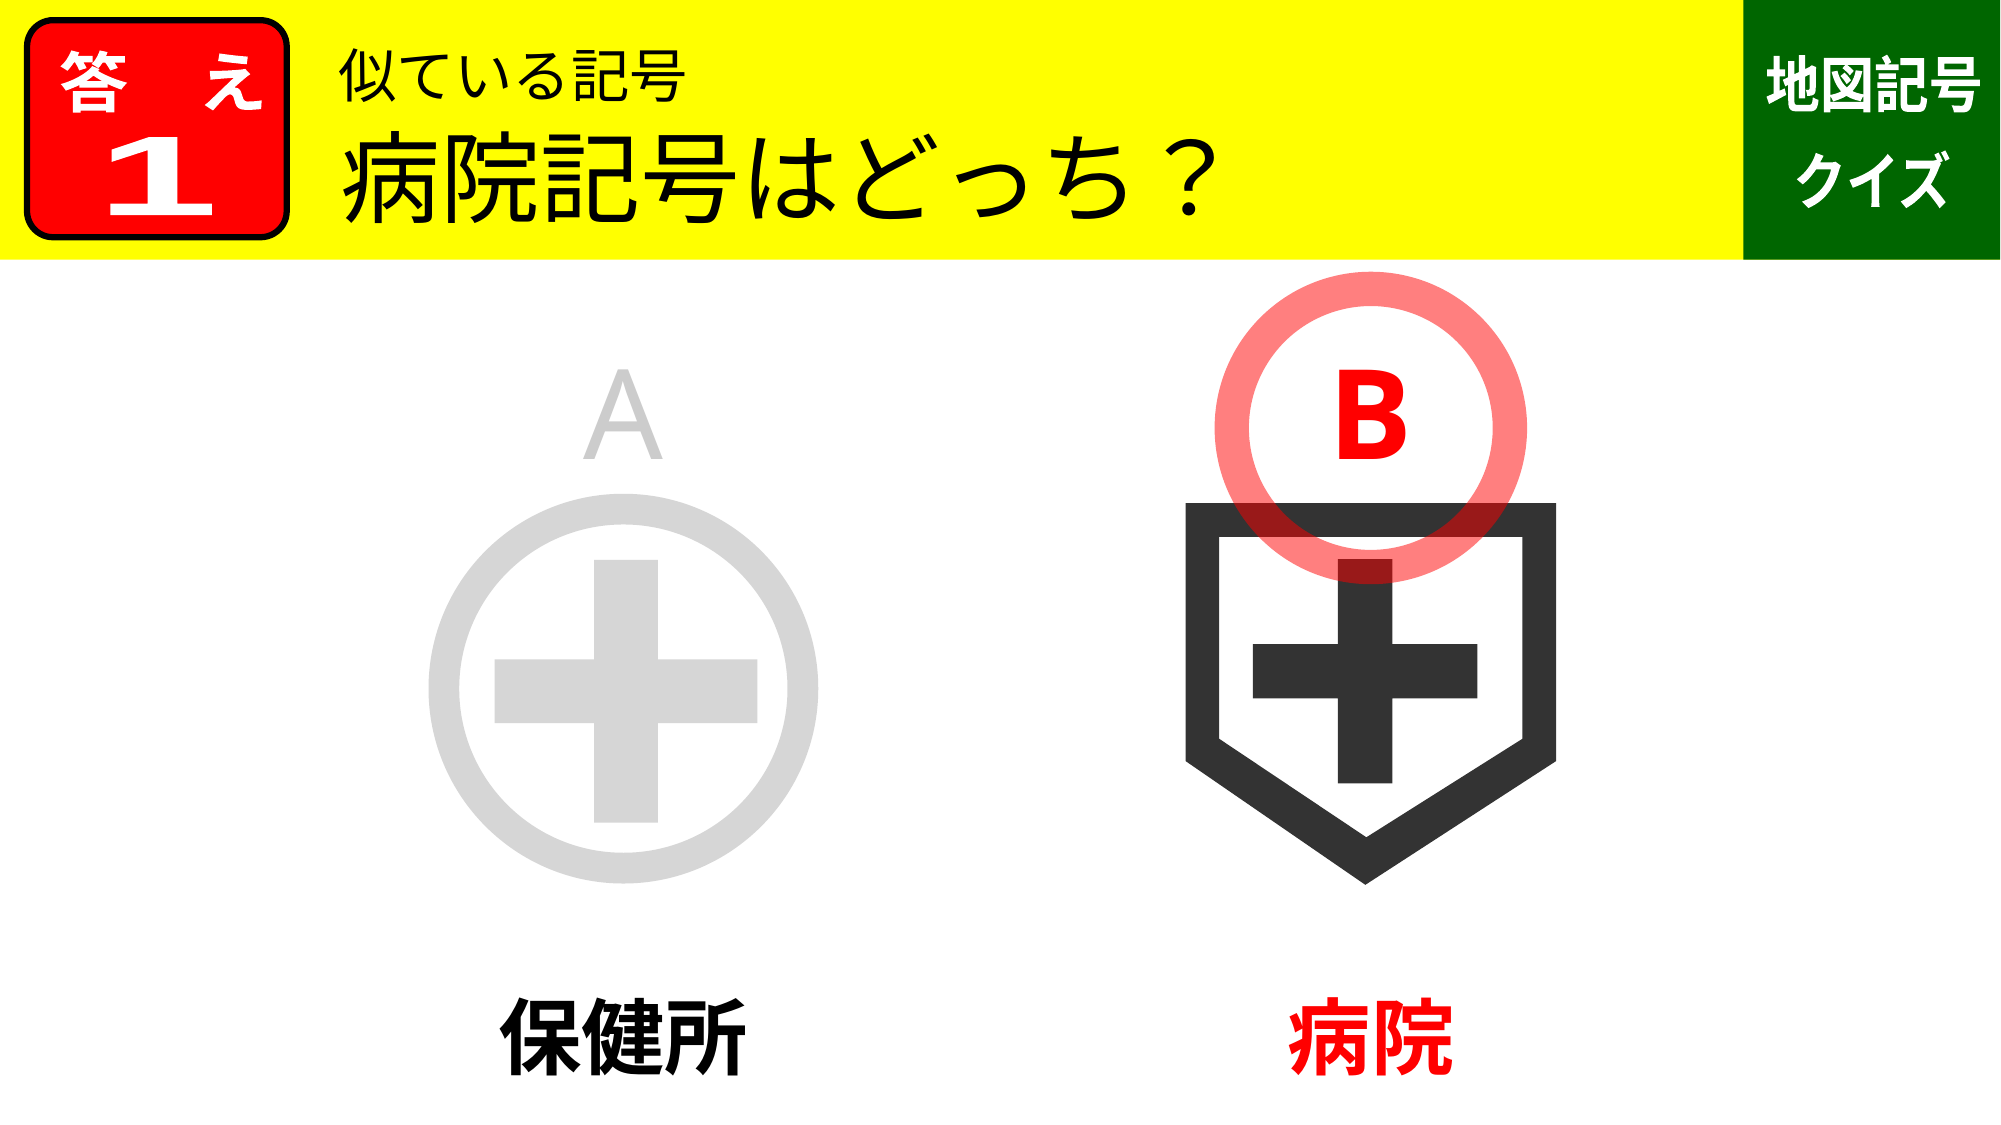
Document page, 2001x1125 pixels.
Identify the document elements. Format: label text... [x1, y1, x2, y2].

text_box 病院 [1272, 978, 1469, 1093]
text_box [1214, 271, 1528, 585]
text_box 病院記号はどっち？ [325, 107, 1256, 243]
text_box B [1313, 327, 1428, 492]
text_box [357, 315, 890, 947]
text_box 保健所 [483, 978, 764, 1093]
text_box [1185, 503, 1557, 885]
text_box 似ている記号 [323, 32, 703, 117]
